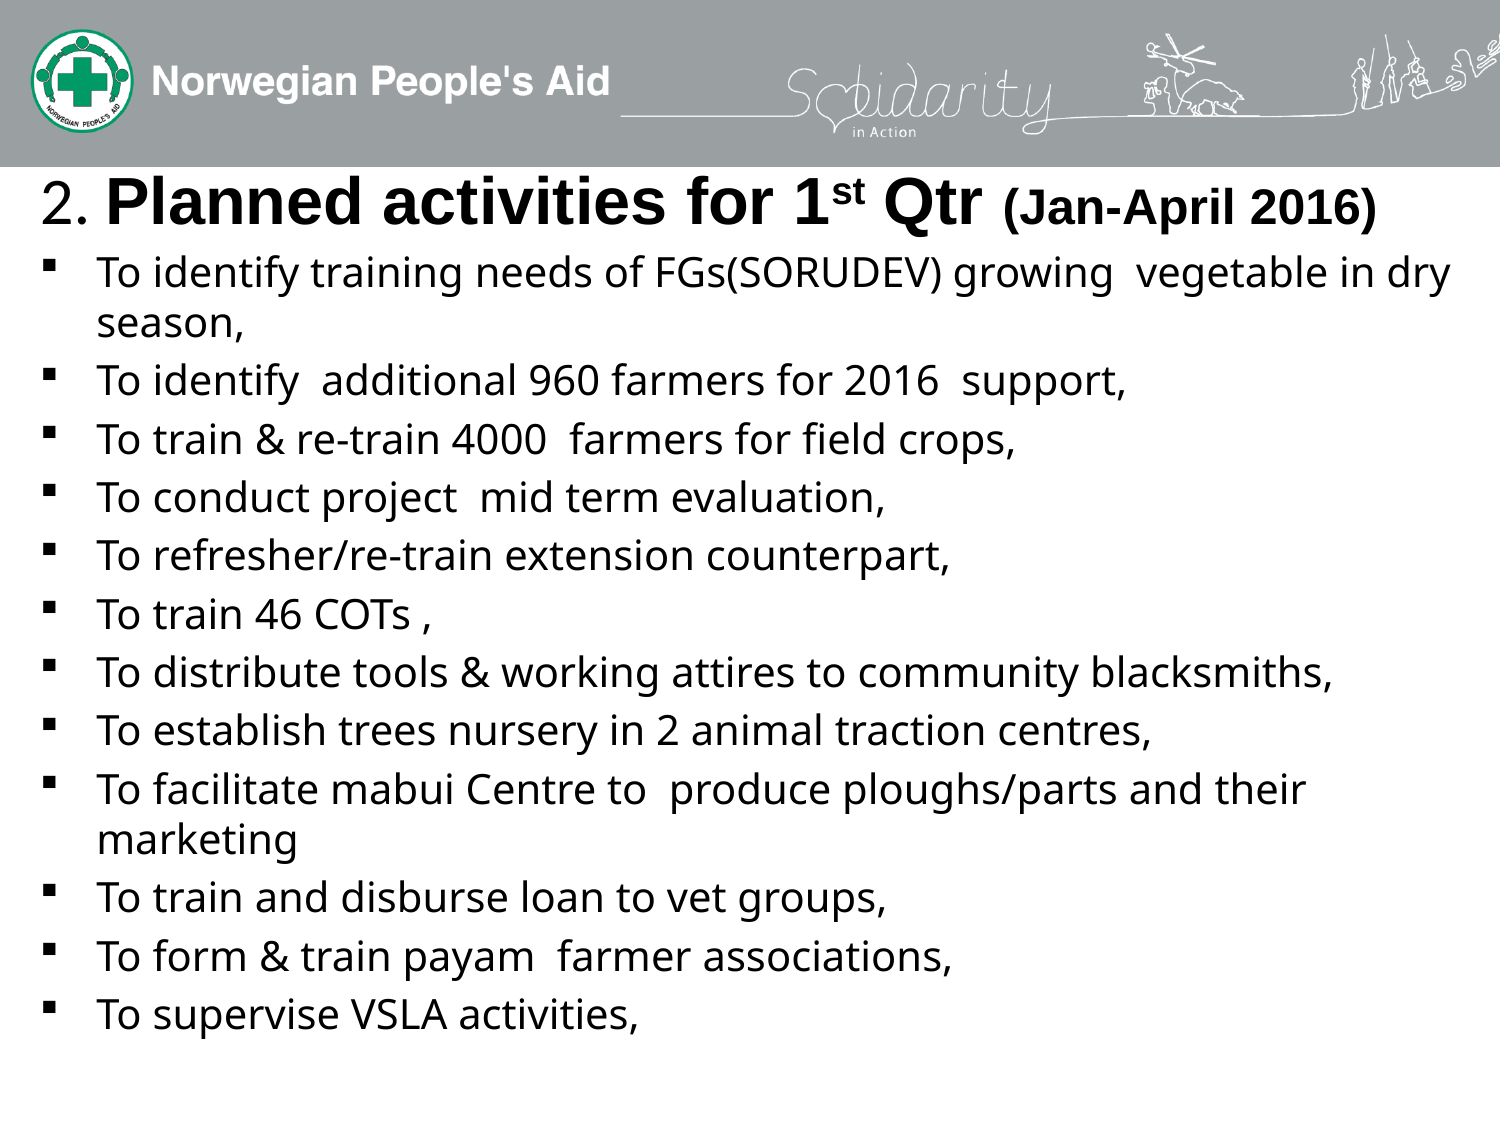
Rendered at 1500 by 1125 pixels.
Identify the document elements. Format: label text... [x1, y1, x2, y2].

picture [0, 0, 1500, 167]
list 2. Planned activities for 1st Qtr (Jan-April 2016) To identify training needs of FGs(SORUDEV) growing vegetable in dry season, To identify additional 960 farmers for 2016 support, To train & re-train 4000 farmers for field crops, To conduct project mid term evaluation, To refresher/re-train extension counterpart, To train 46 COTs , To distribute tools & working attires to community blacksmiths, To establish trees nursery in 2 animal traction centres, To facilitate mabui Centre to produce ploughs/parts and their marketing To train and disburse loan to vet groups, To form & train payam farmer associations, To supervise VSLA activities, [24, 149, 1500, 1125]
title [75, 45, 1425, 149]
